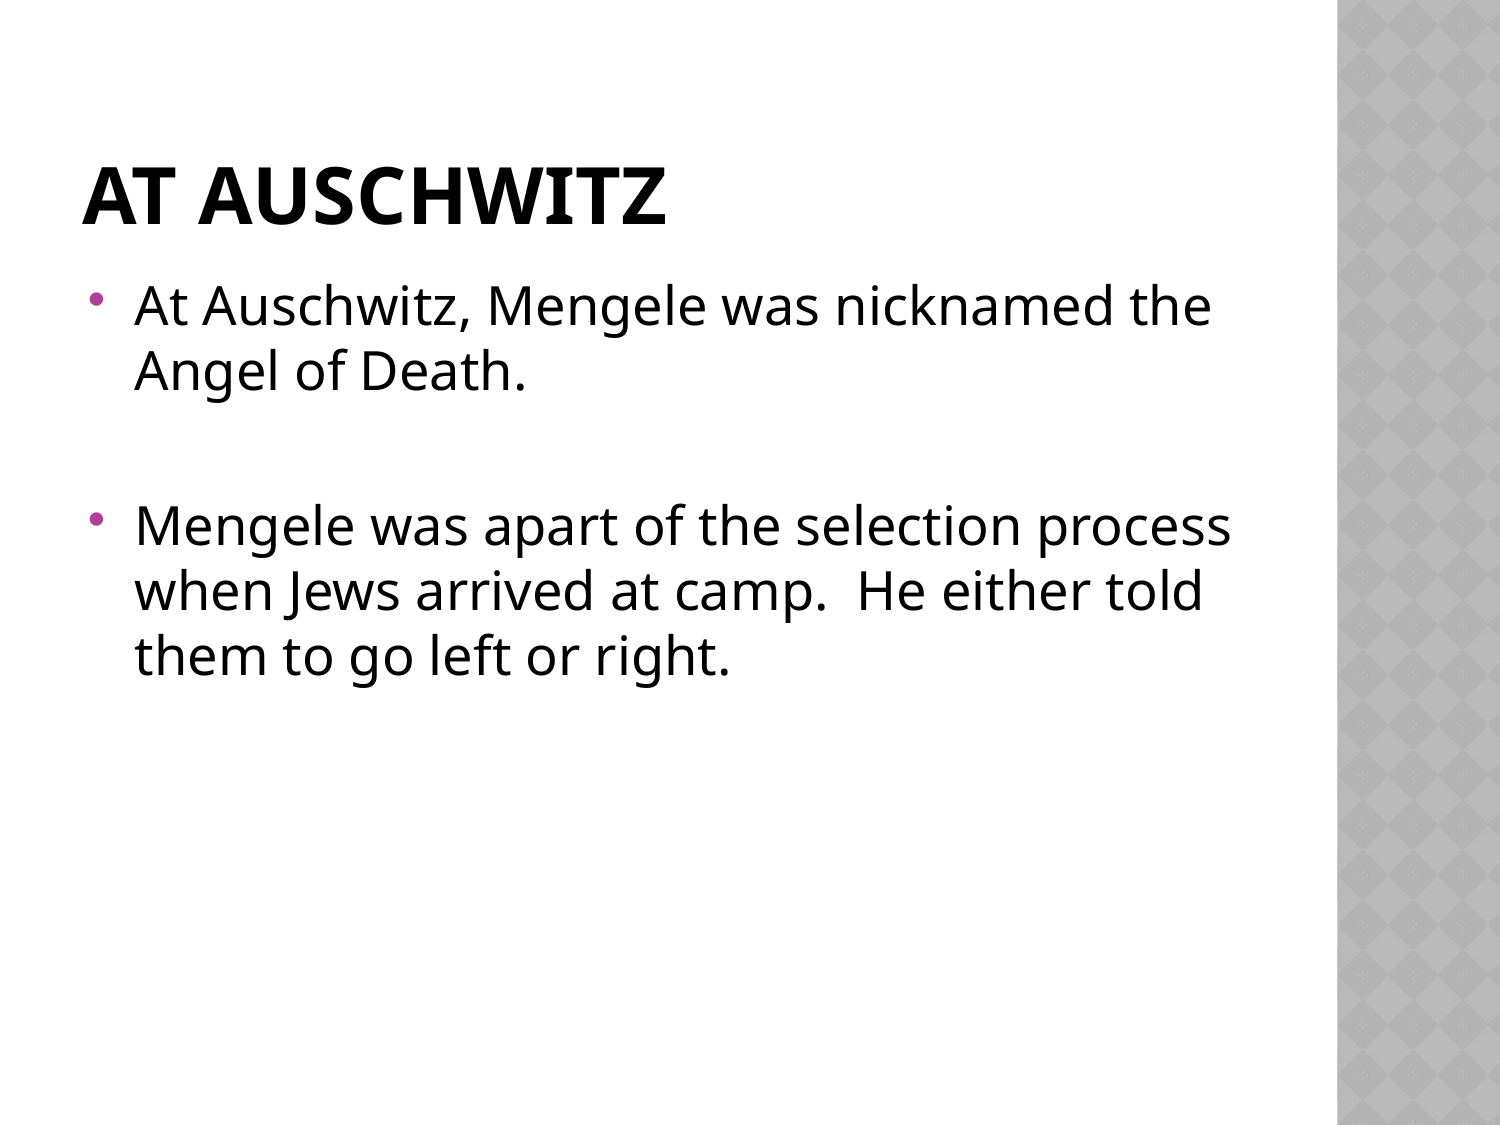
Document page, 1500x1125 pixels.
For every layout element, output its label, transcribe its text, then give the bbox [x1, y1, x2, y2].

title At auschwitz [75, 52, 1263, 240]
list At Auschwitz, Mengele was nicknamed the Angel of Death. Mengele was apart of the selection process when Jews arrived at camp. He either told them to go left or right. [75, 264, 1263, 1059]
